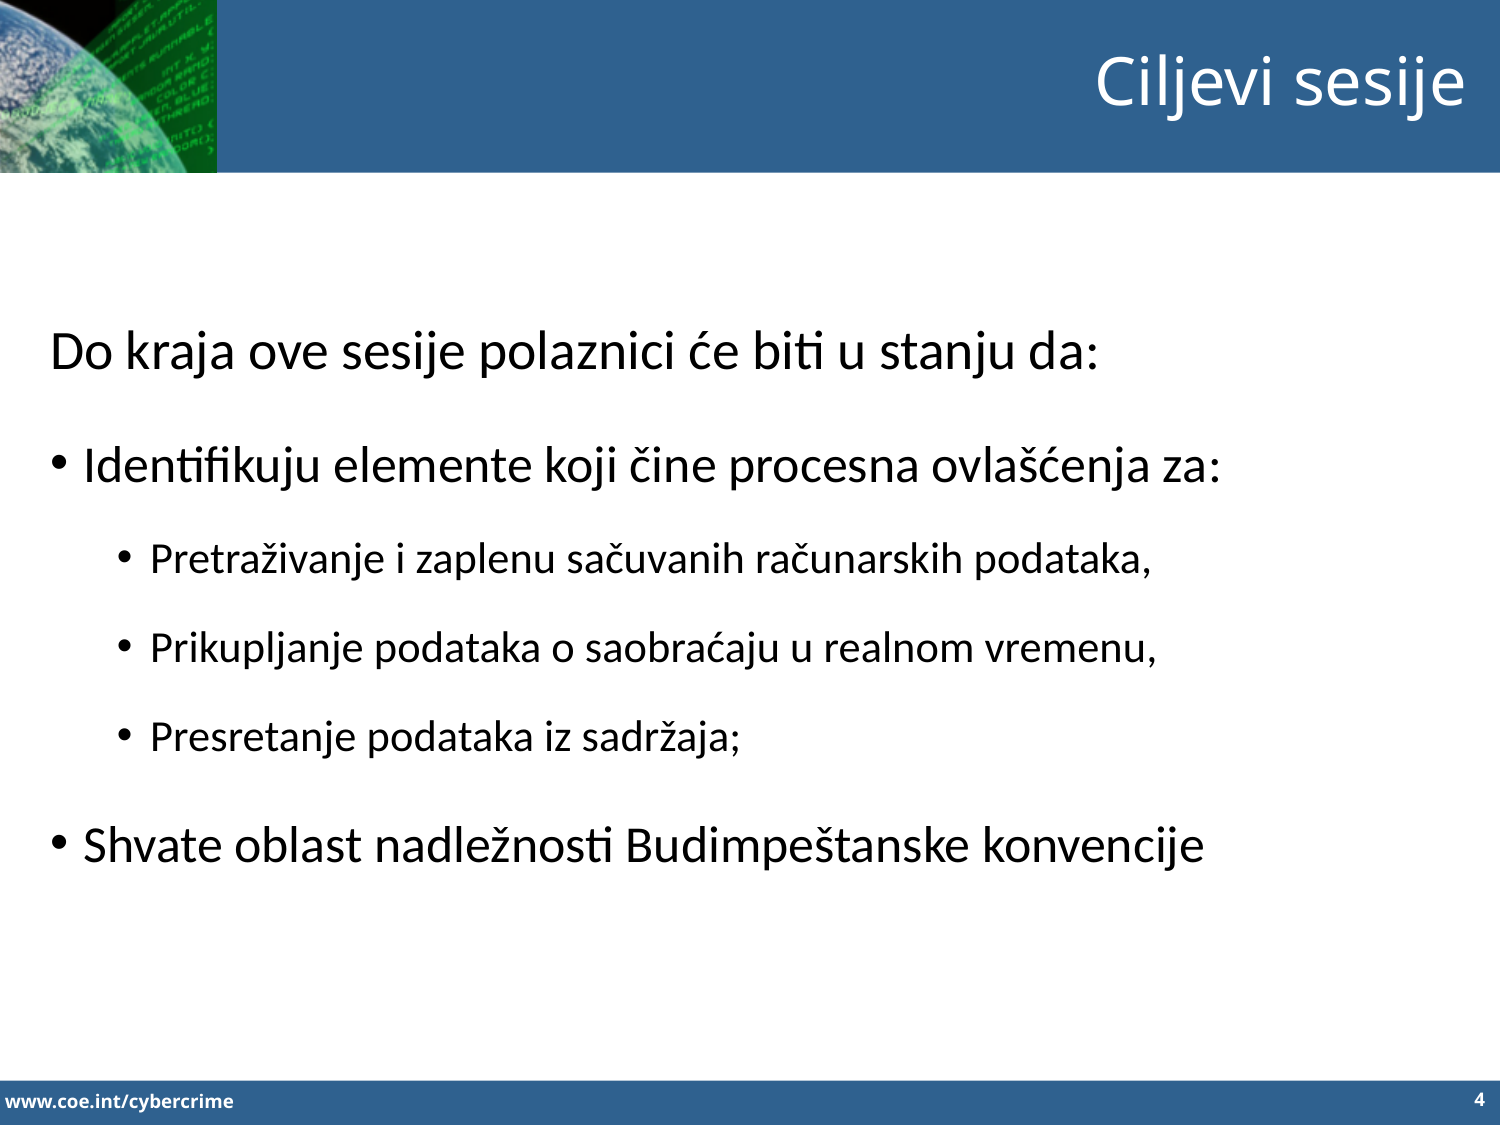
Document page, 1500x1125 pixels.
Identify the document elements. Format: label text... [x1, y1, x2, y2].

text_box Ciljevi sesije [230, 31, 1483, 126]
list Do kraja ove sesije polaznici će biti u stanju da: Identifikuju elemente koji čine procesna ovlašćenja za: Pretraživanje i zaplenu sačuvanih računarskih podataka, Prikupljanje podataka o saobraćaju u realnom vremenu, Presretanje podataka iz sadržaja; Shvate oblast nadležnosti Budimpeštanske konvencije [35, 313, 1465, 884]
picture [0, 1, 217, 173]
